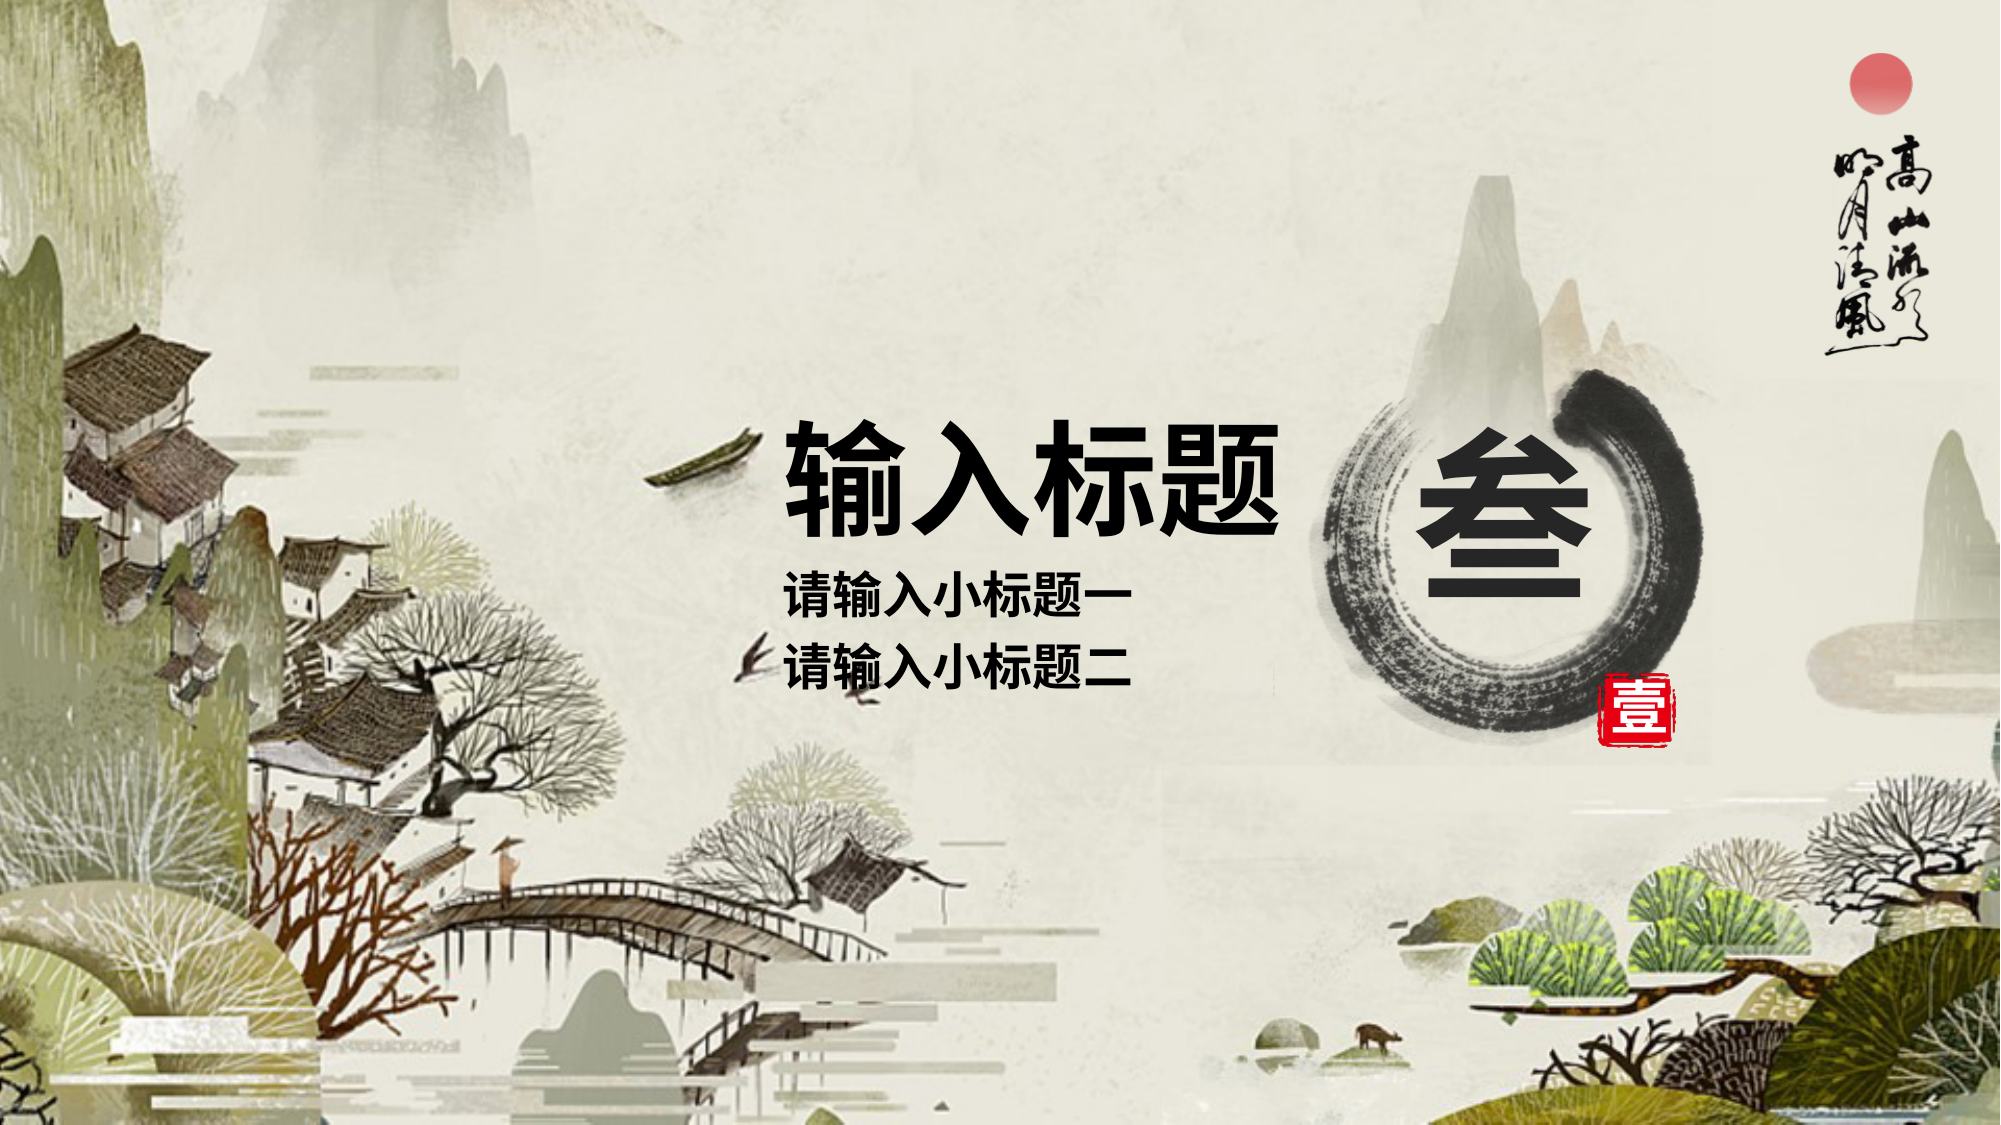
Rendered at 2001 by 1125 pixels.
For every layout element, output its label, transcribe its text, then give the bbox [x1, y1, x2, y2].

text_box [1583, 657, 1737, 760]
text_box 输入标题 请输入小标题一 请输入小标题二 [768, 394, 1273, 704]
picture [0, 0, 2000, 1125]
